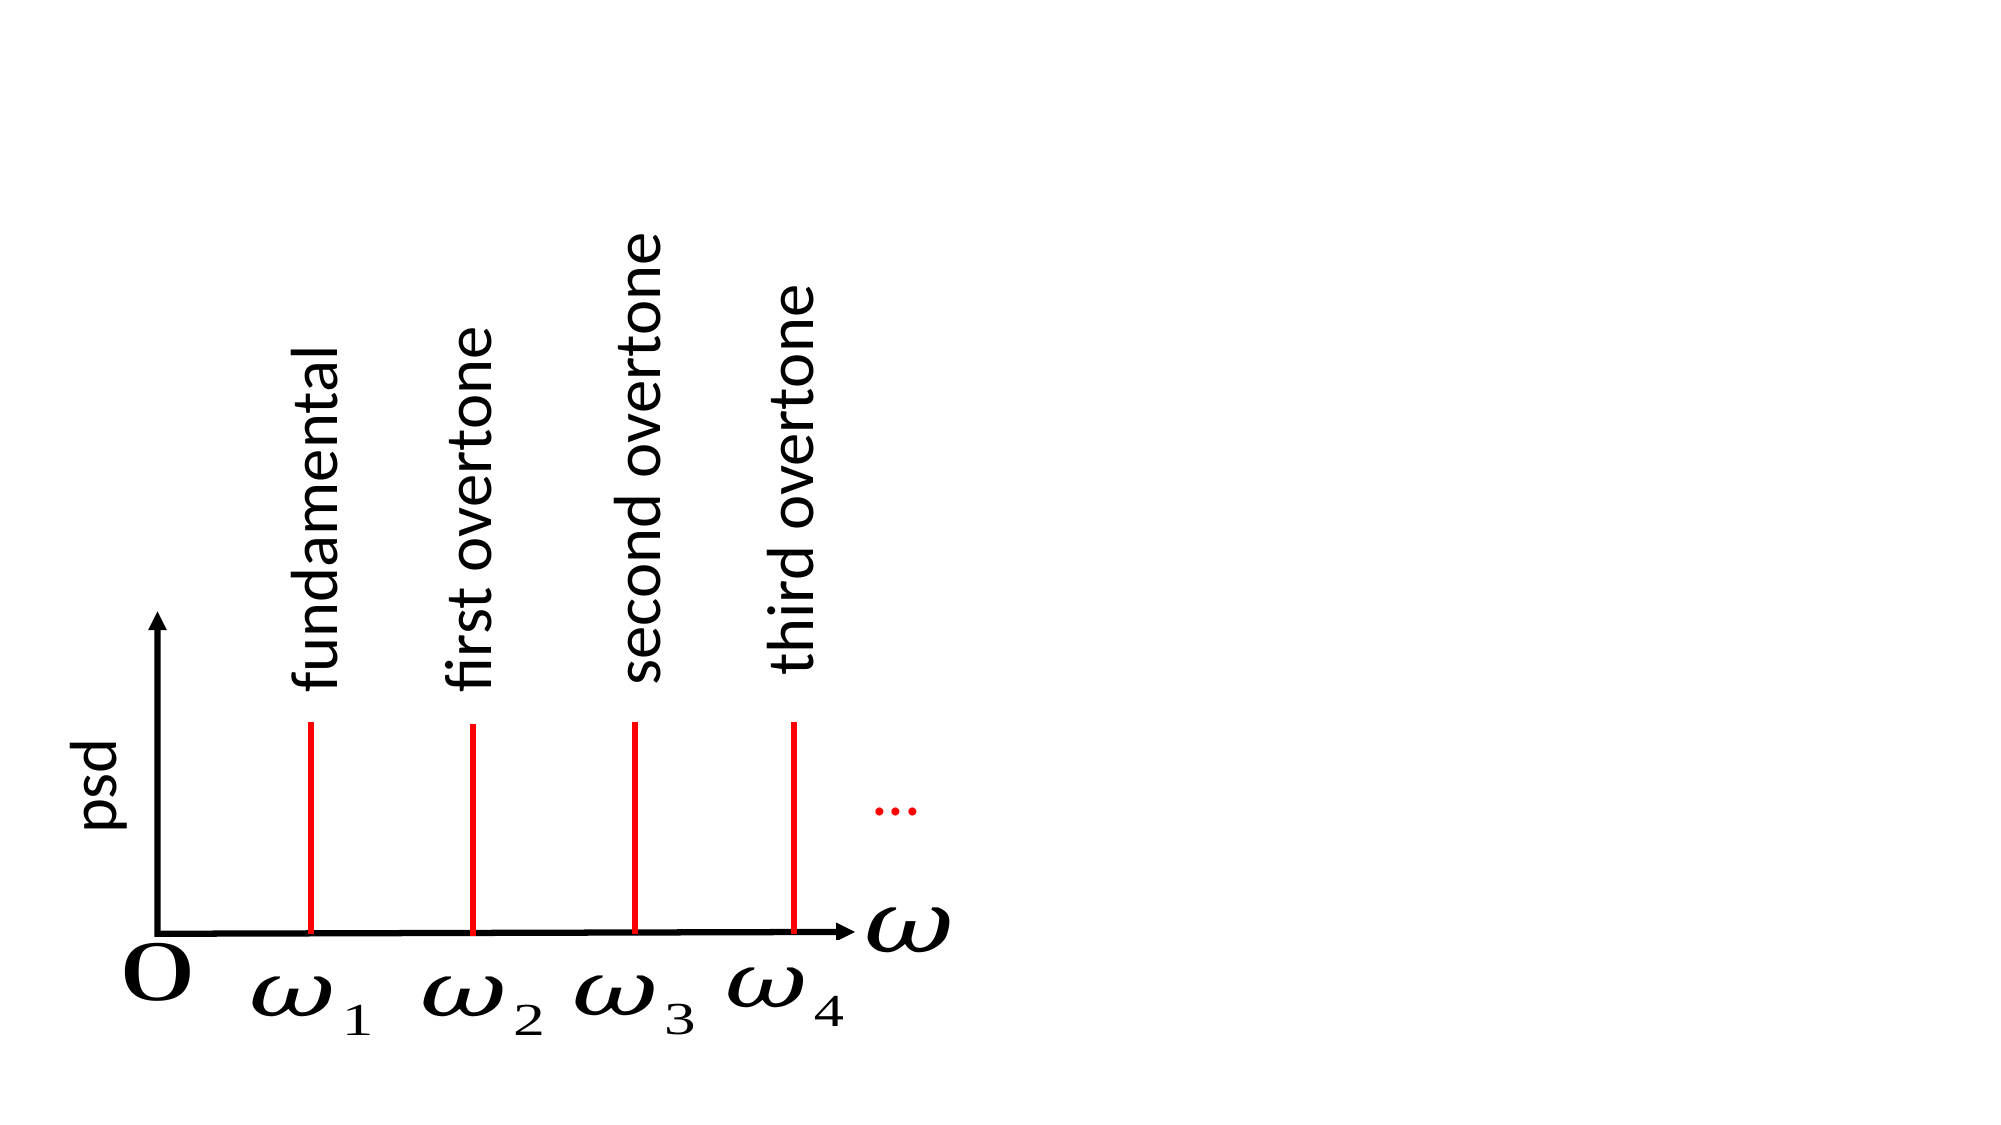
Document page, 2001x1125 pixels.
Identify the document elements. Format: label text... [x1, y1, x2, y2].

text_box psd [42, 723, 138, 849]
text_box [151, 611, 470, 935]
text_box second overtone [586, 216, 682, 701]
text_box ... [856, 741, 937, 837]
text_box [476, 757, 632, 934]
text_box third overtone [739, 269, 834, 691]
text_box fundamental [263, 330, 358, 708]
text_box first overtone [416, 311, 512, 708]
text_box [638, 832, 791, 934]
text_box [797, 905, 856, 939]
